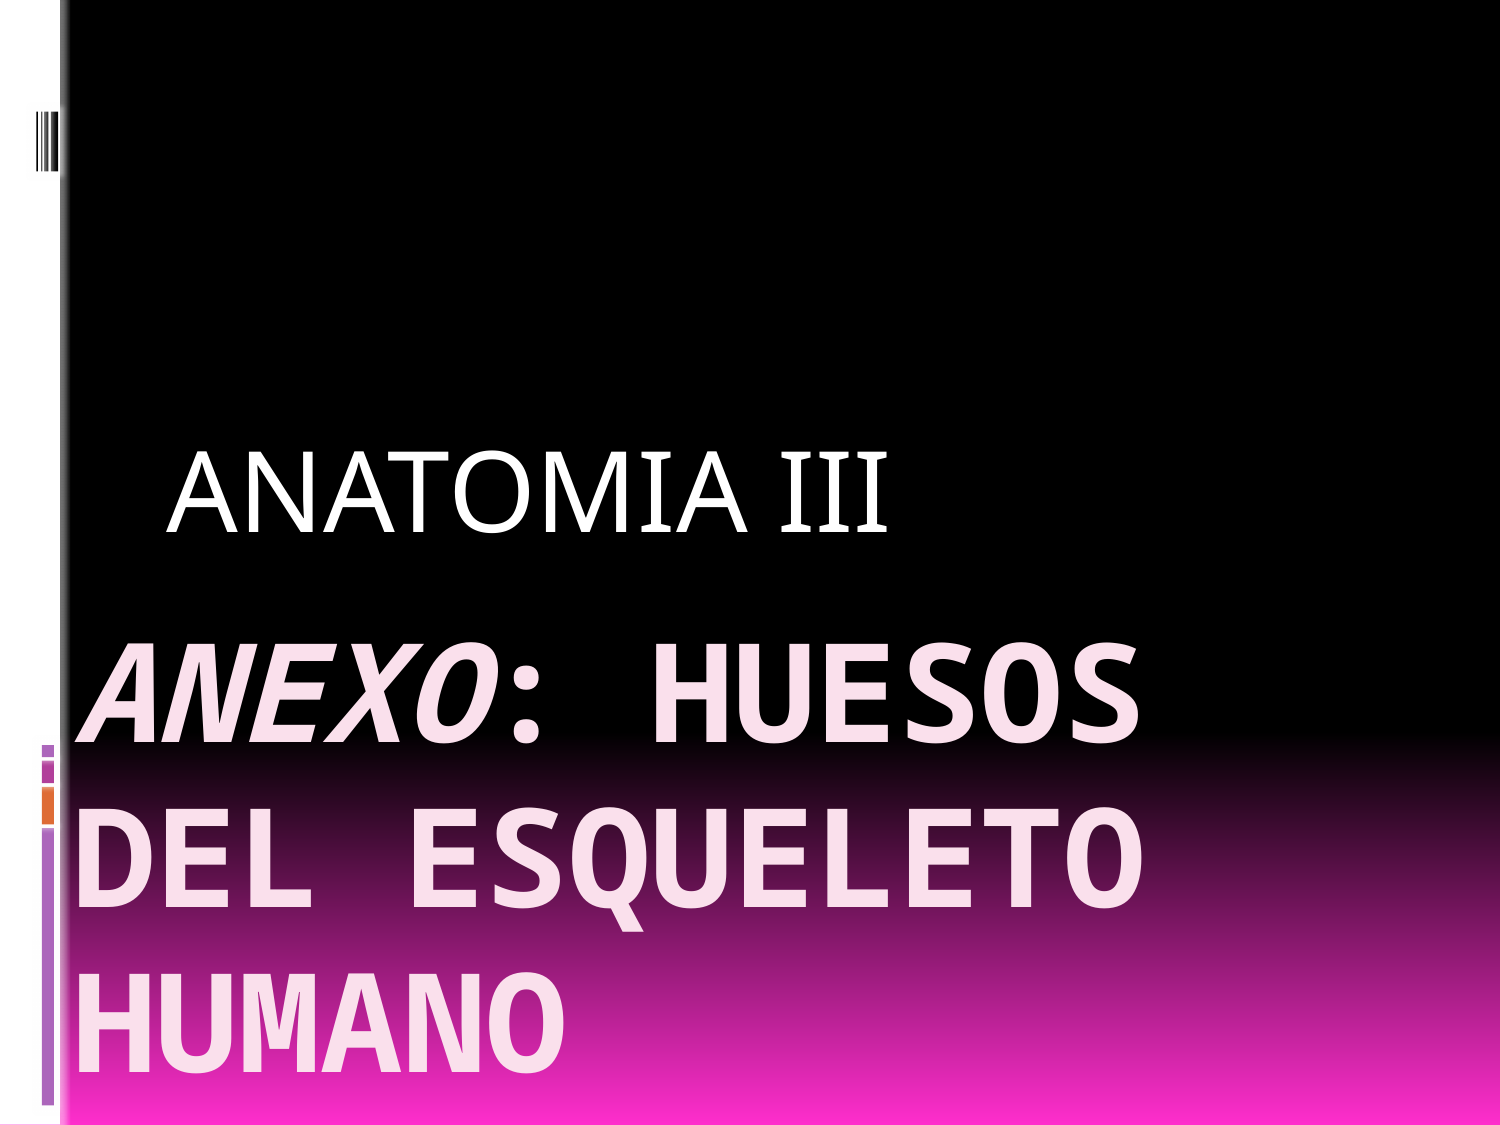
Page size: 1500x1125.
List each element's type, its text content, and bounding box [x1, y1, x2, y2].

subtitle ANATOMIA III [150, 464, 1425, 713]
title Anexo: Huesos del esqueleto humano [58, 597, 1425, 1037]
